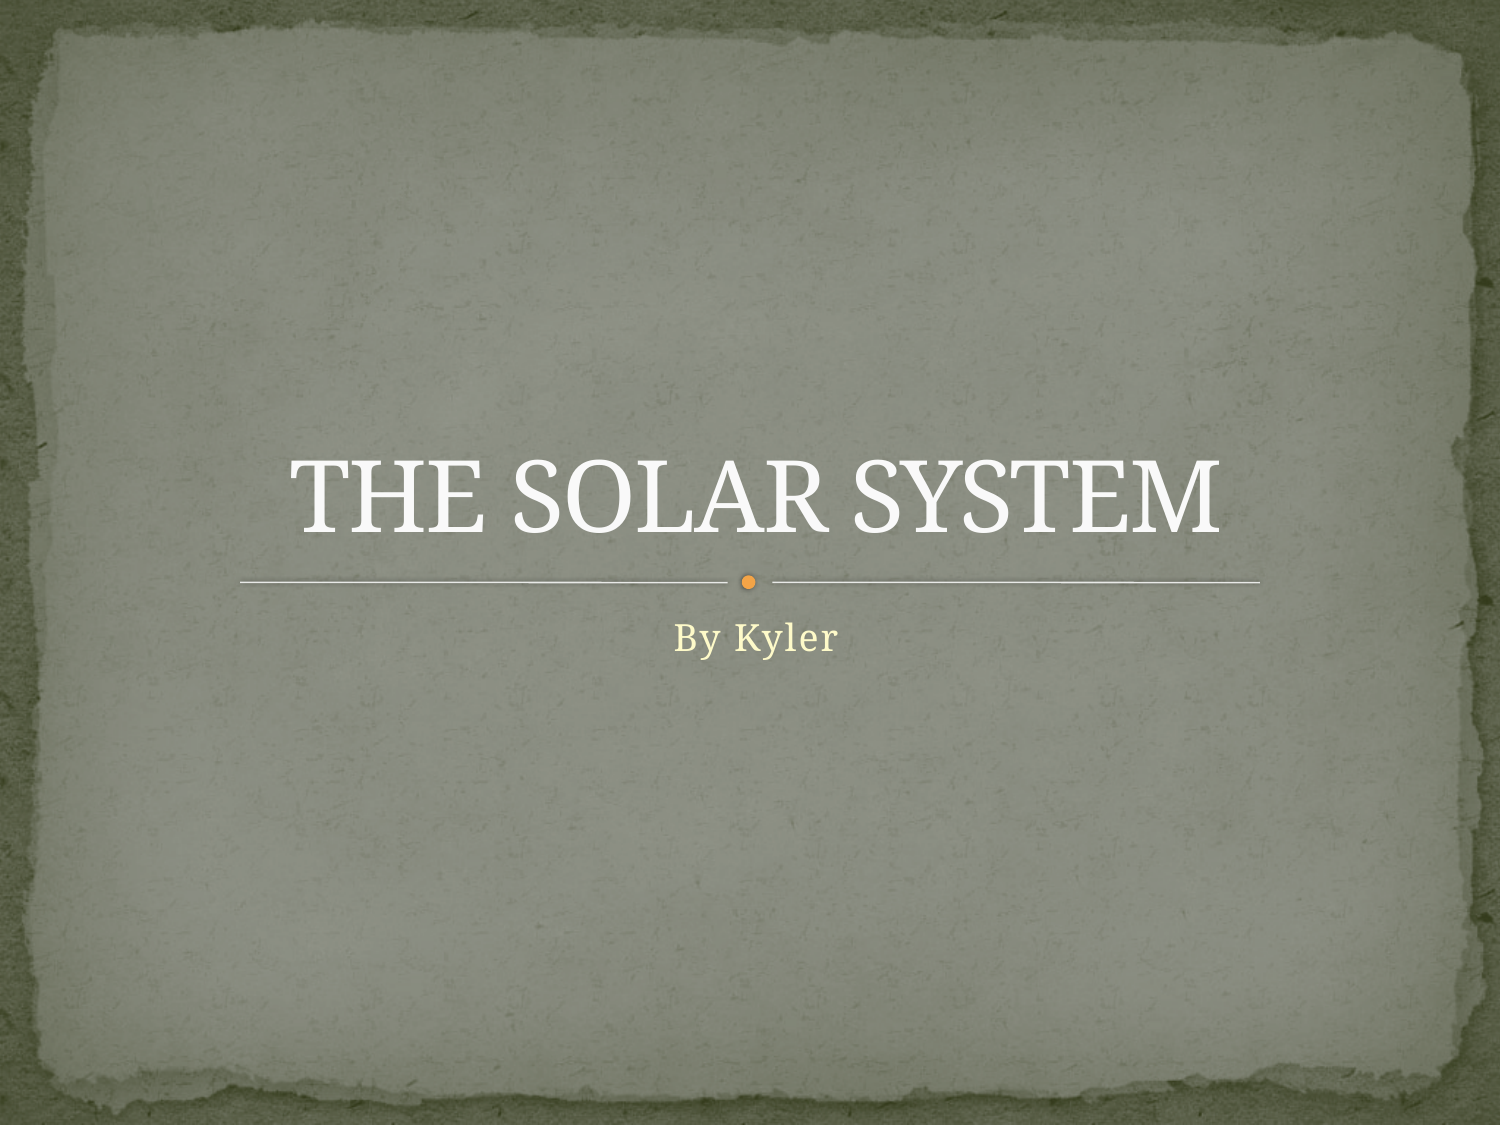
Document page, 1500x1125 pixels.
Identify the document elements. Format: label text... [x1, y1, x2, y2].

subtitle By Kyler [75, 606, 1438, 795]
title THE SOLAR SYSTEM [74, 235, 1438, 561]
